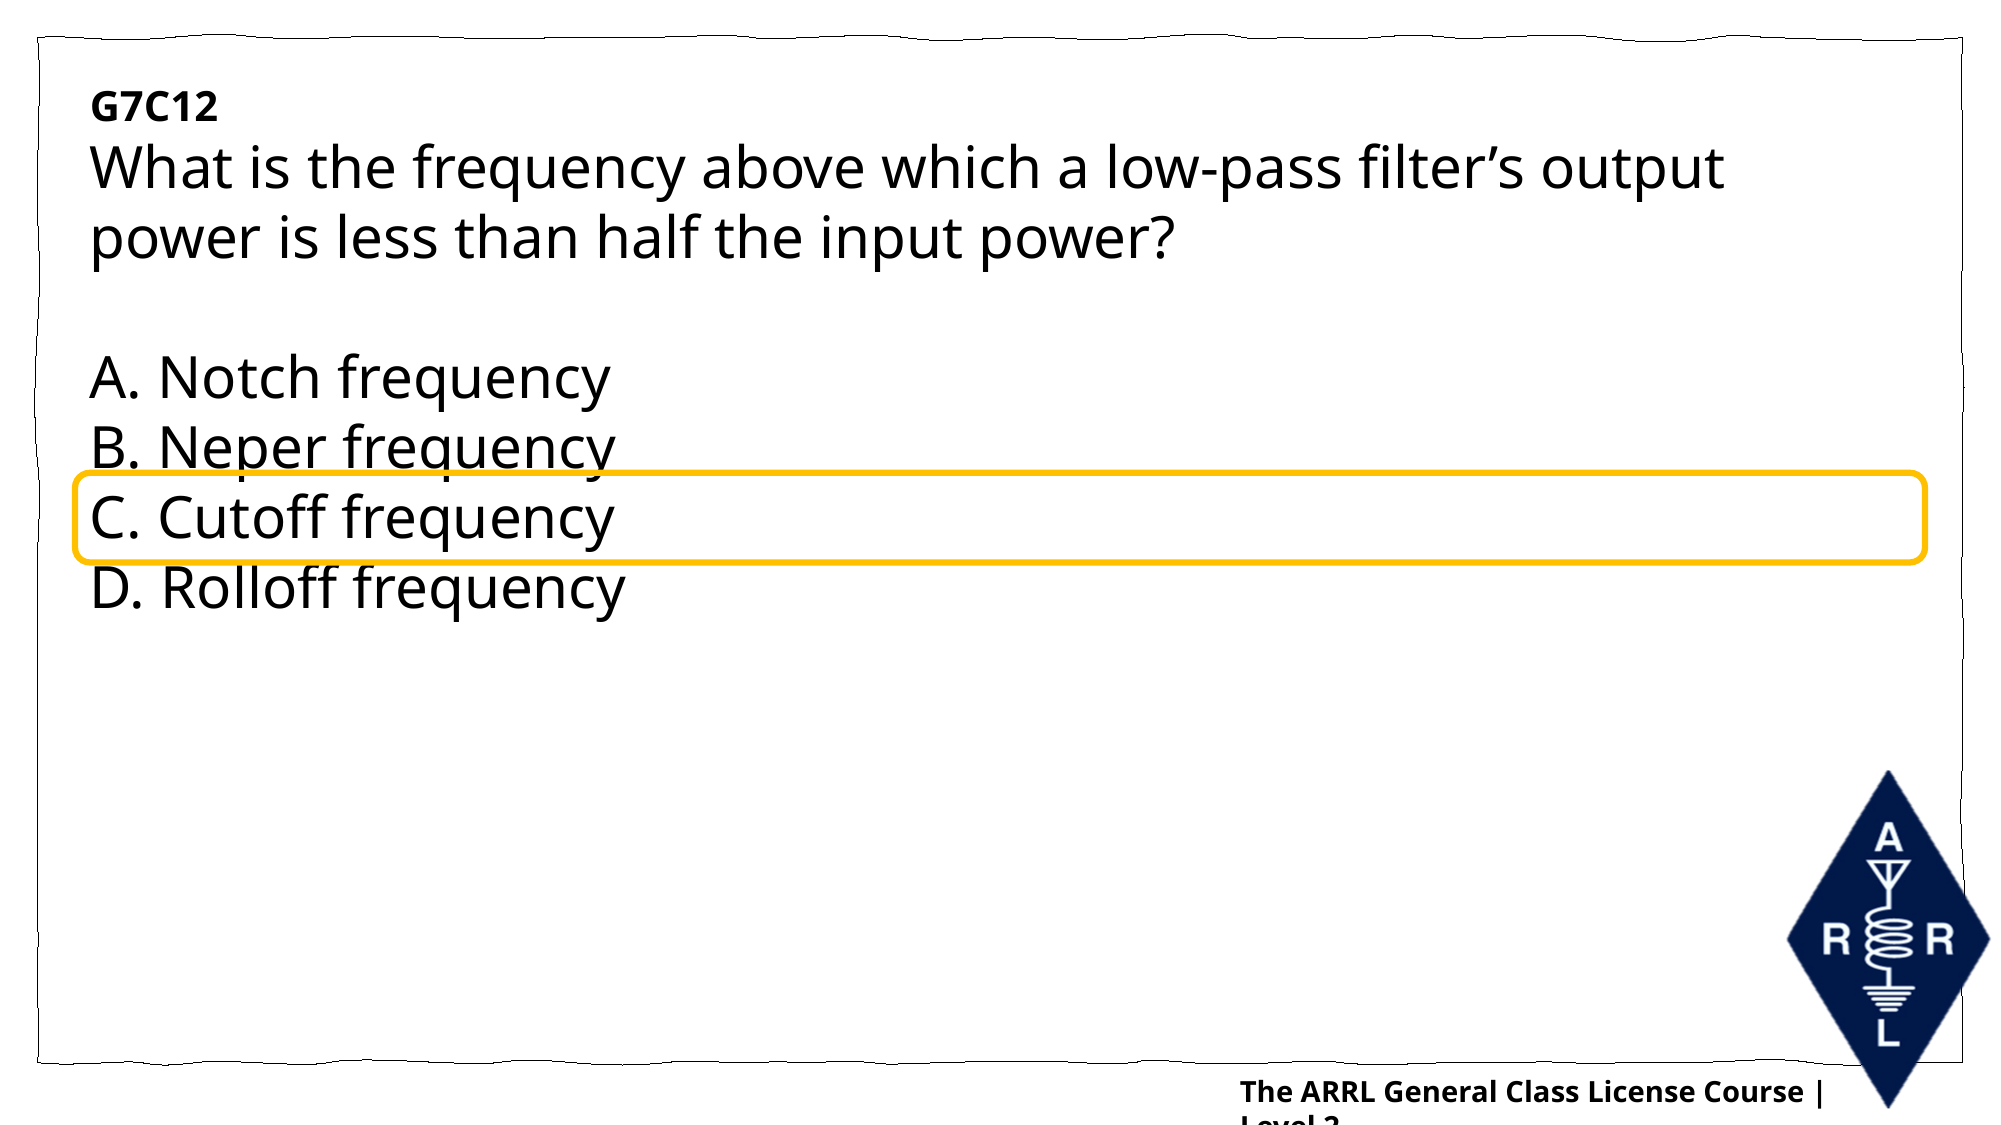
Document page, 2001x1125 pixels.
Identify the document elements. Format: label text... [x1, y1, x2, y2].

picture [1773, 752, 1999, 1125]
text_box [73, 471, 1927, 564]
text_box G7C12 What is the frequency above which a low-pass filter’s output power is less than half the input power? A. Notch frequency B. Neper frequency C. Cutoff frequency D. Rolloff frequency [75, 556, 1850, 628]
text_box G7C12 What is the frequency above which a low-pass filter’s output power is less than half the input power? A. Notch frequency B. Neper frequency C. Cutoff frequency D. Rolloff frequency [75, 72, 1850, 479]
